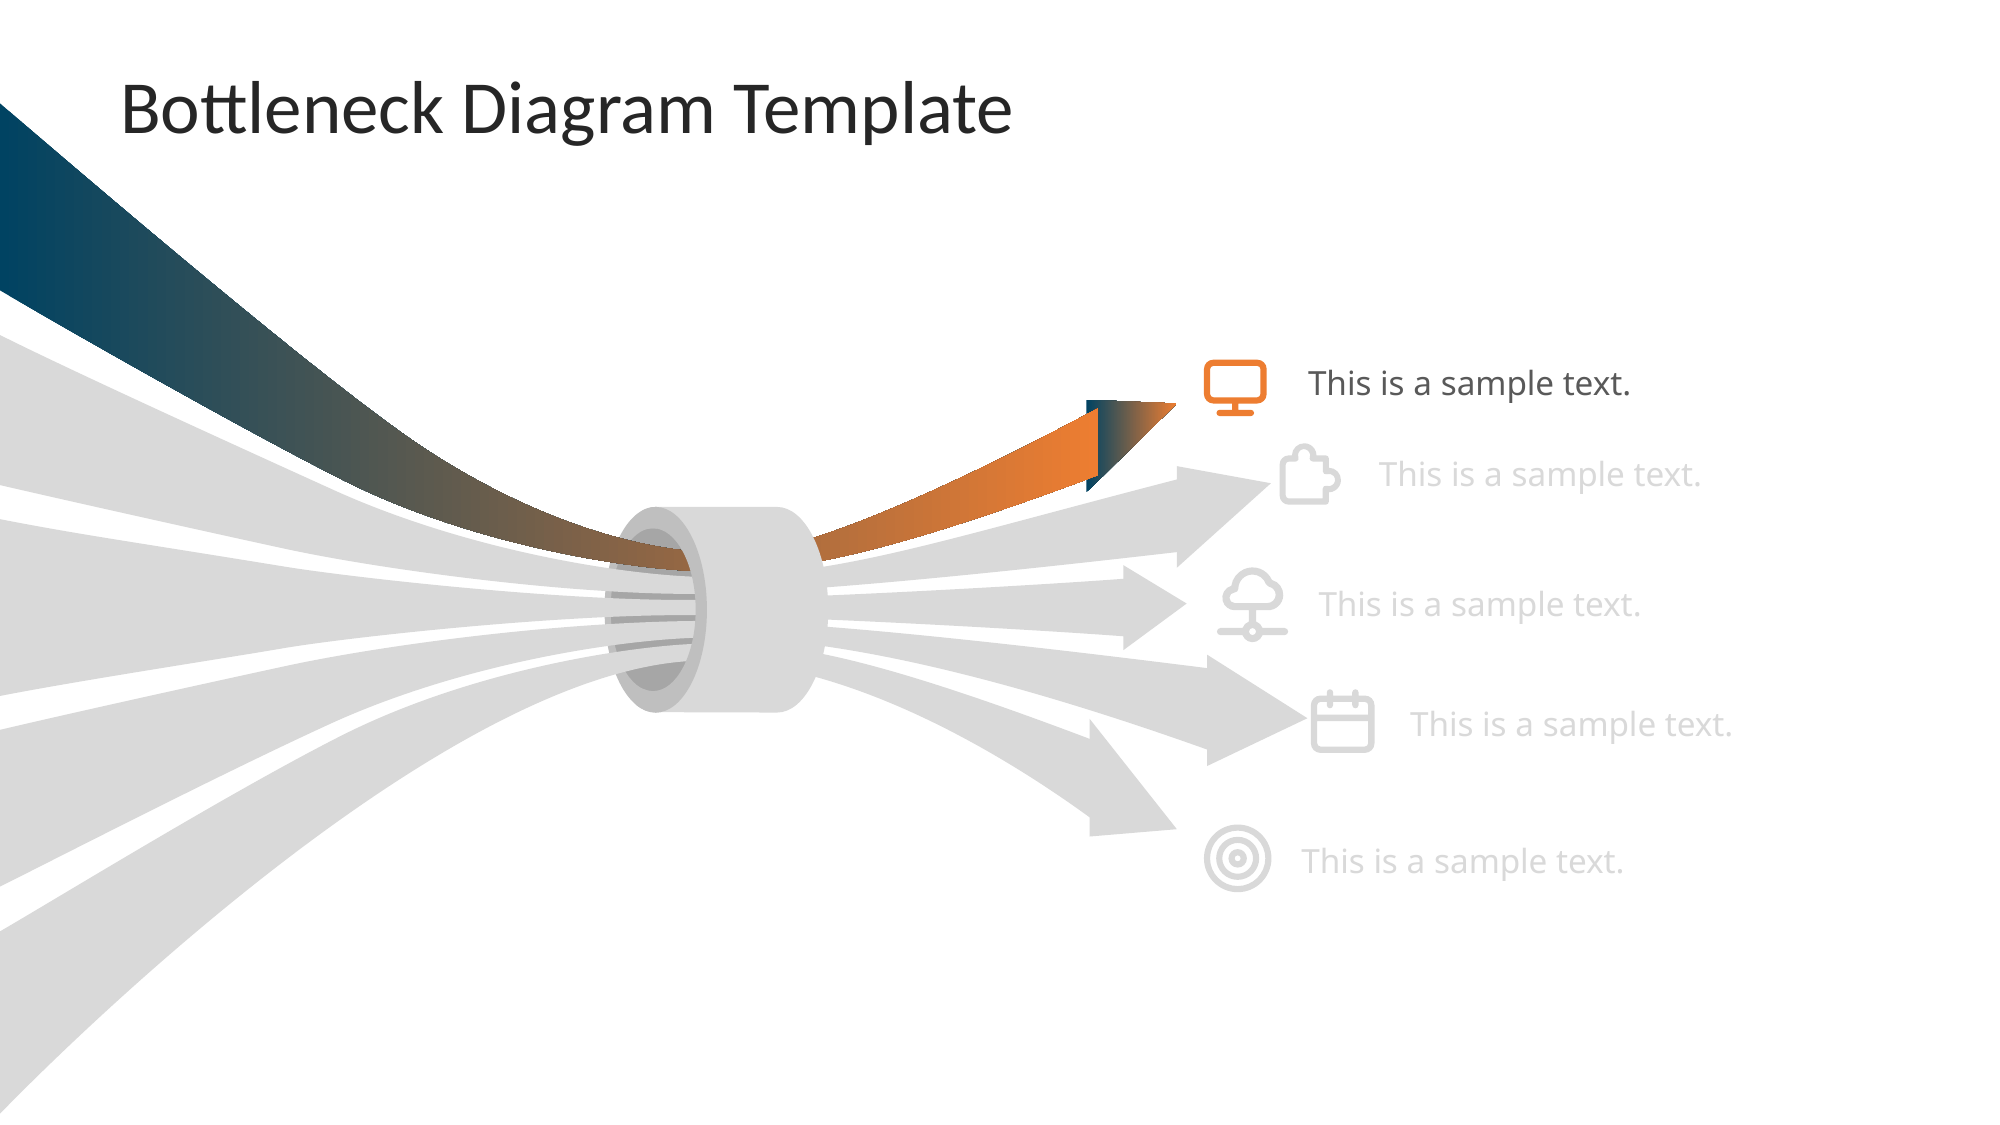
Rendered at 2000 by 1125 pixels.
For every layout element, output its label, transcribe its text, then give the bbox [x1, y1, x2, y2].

text_box This is a sample text. [1311, 839, 1714, 880]
text_box [1311, 445, 1341, 505]
title Bottleneck Diagram Template [99, 45, 1900, 162]
text_box This is a sample text. [1318, 582, 1731, 623]
text_box This is a sample text. [1379, 453, 1792, 494]
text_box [0, 103, 1308, 1114]
text_box [1311, 689, 1375, 753]
text_box This is a sample text. [1311, 361, 1721, 402]
text_box This is a sample text. [1410, 702, 1823, 743]
